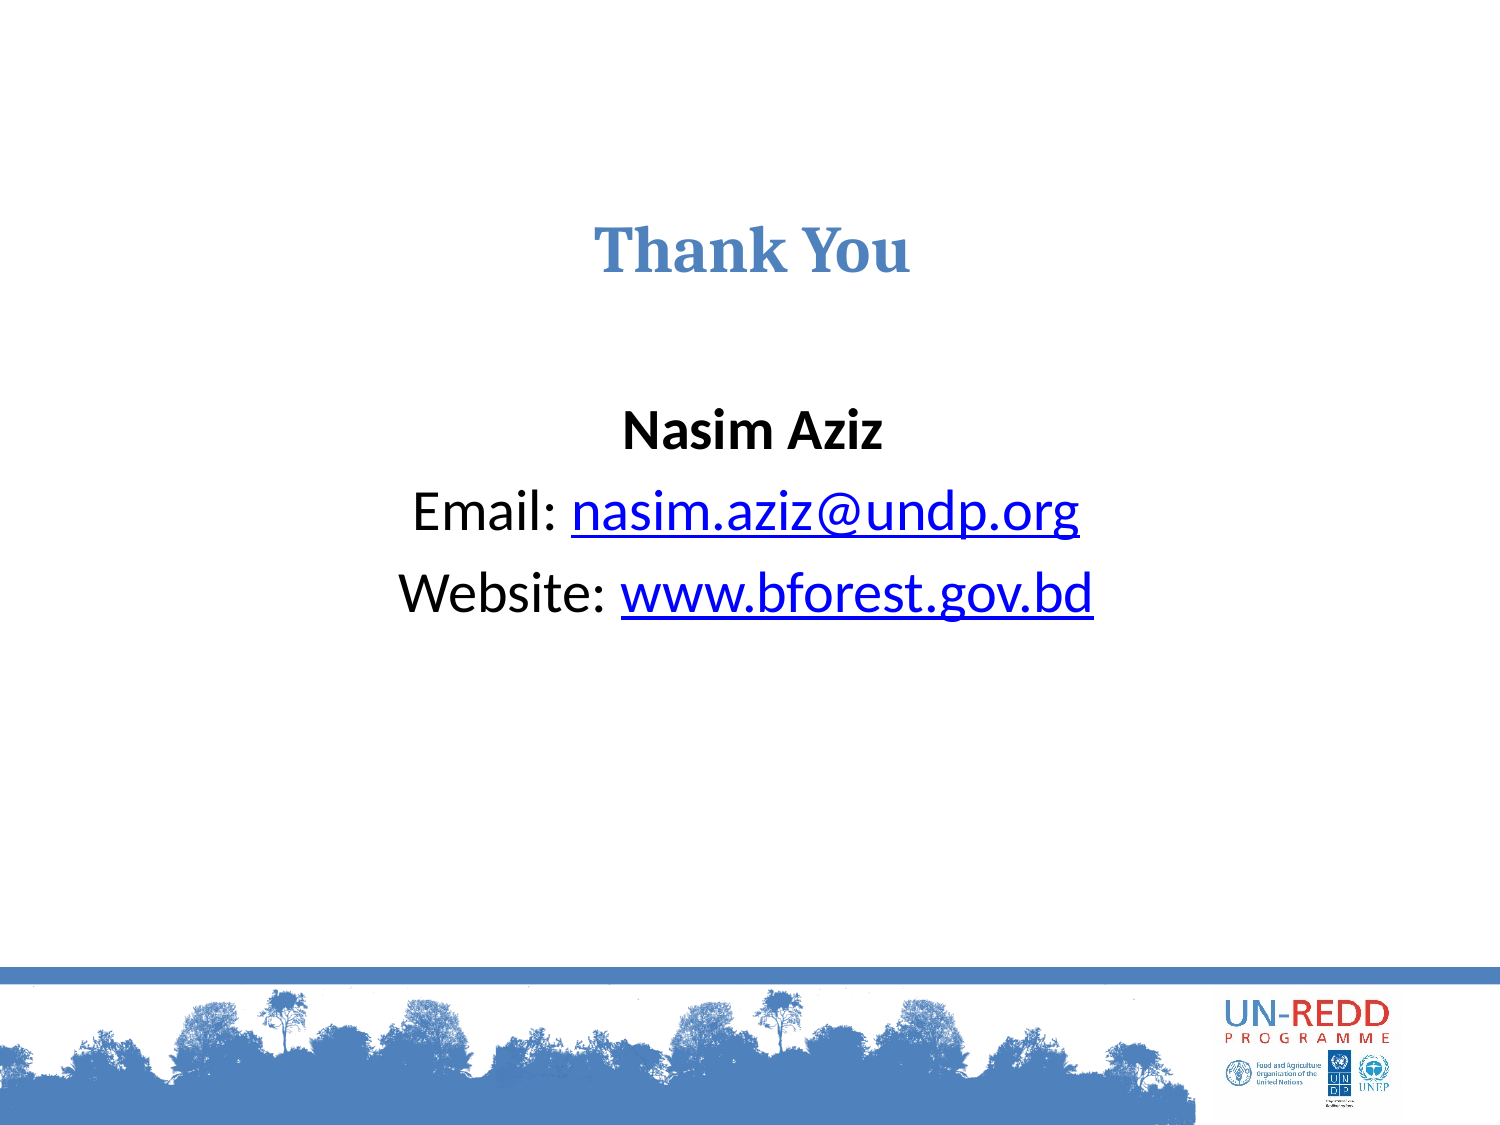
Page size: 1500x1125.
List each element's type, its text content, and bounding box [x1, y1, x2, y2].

picture [1212, 986, 1402, 1120]
picture [0, 975, 1196, 1125]
text_box Thank You Nasim Aziz Email: nasim.aziz@undp.org Website: www.bforest.gov.bd [3, 125, 1500, 825]
